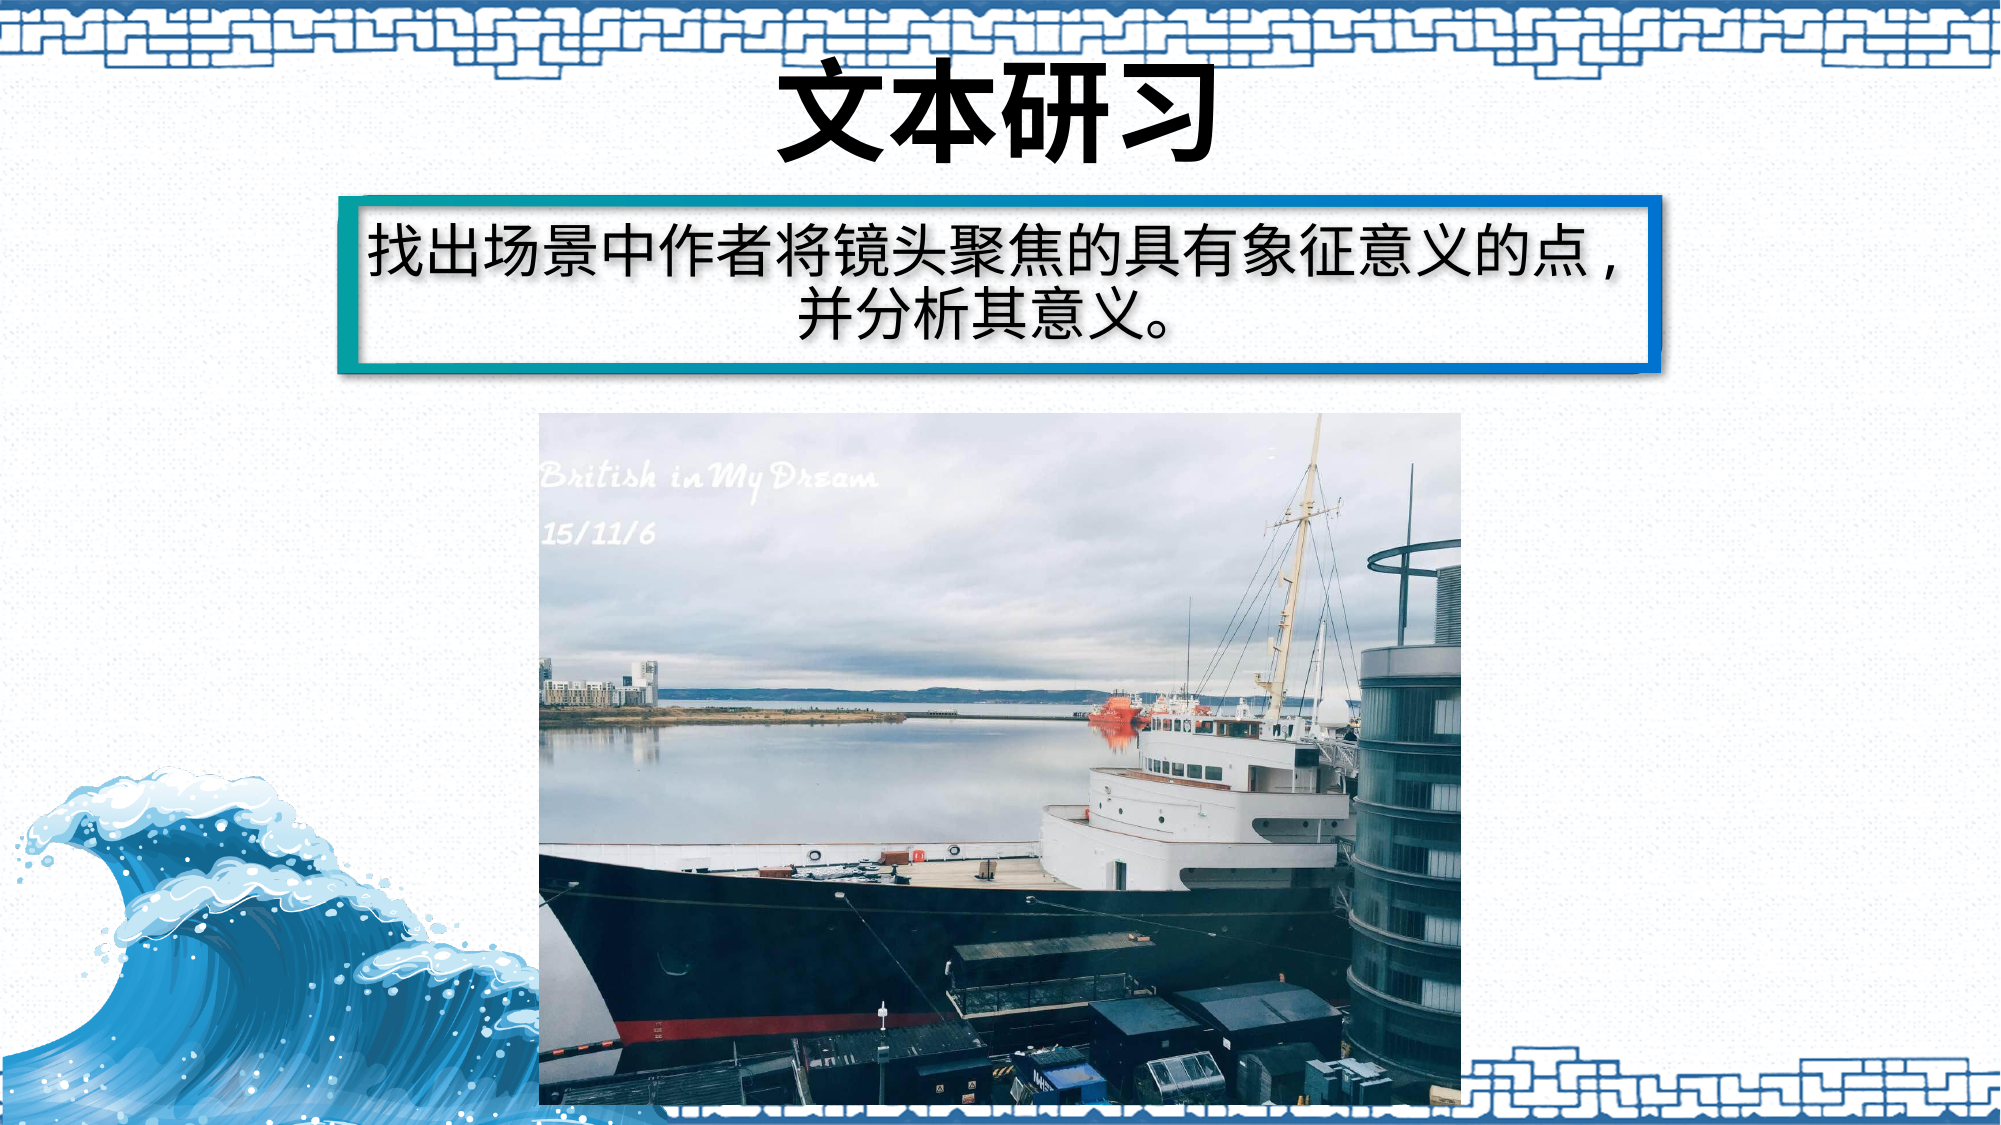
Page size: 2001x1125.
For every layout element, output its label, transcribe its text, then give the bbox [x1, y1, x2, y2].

text_box 找出场景中作者将镜头聚焦的具有象征意义的点,并分析其意义。 [369, 218, 1647, 361]
picture [0, 0, 2001, 1125]
title 文本研习 [282, 0, 1718, 218]
text_box [338, 196, 1662, 374]
